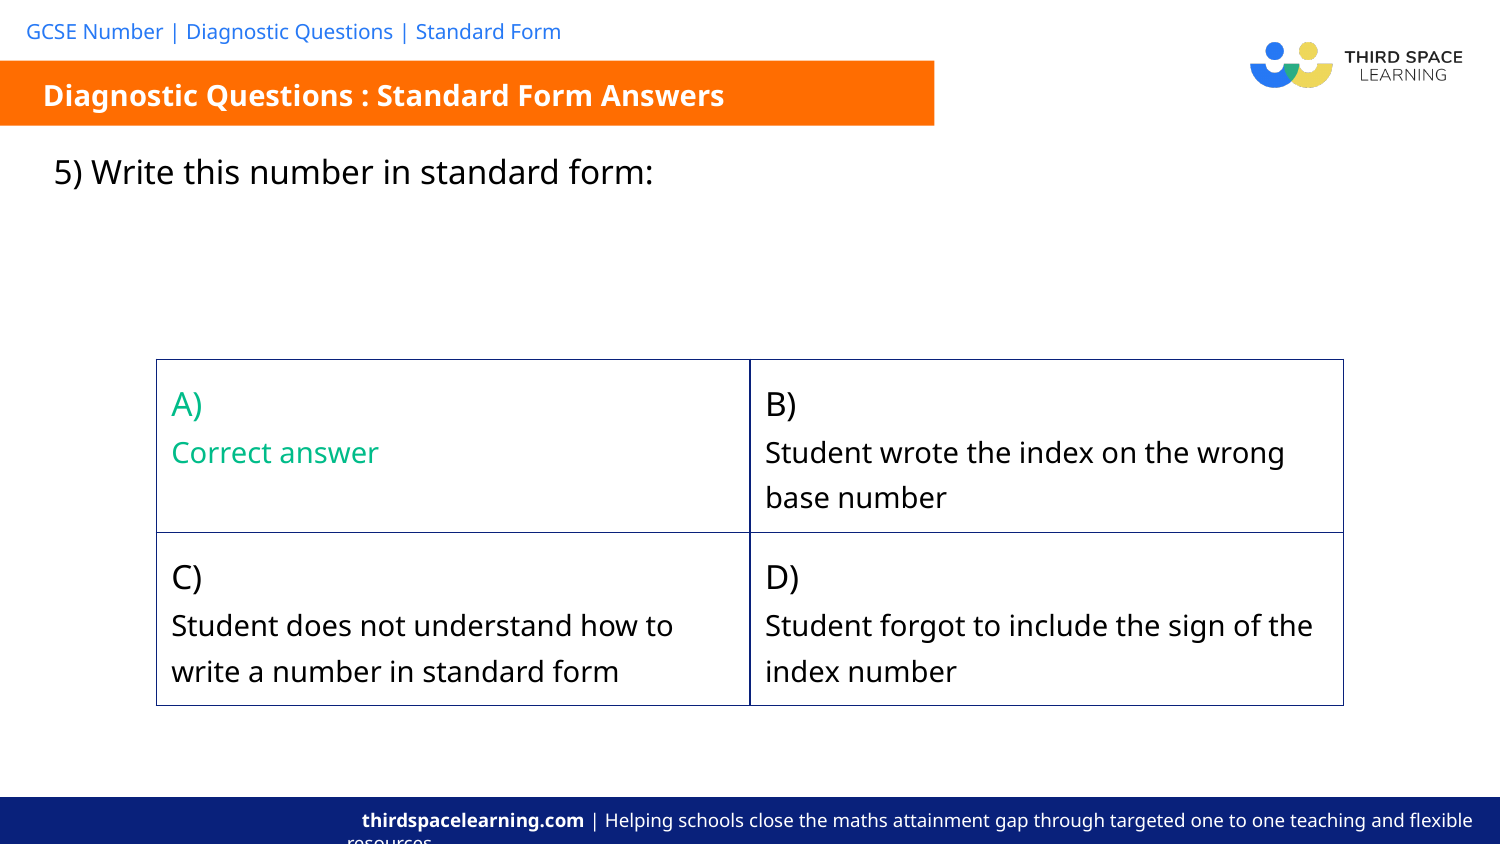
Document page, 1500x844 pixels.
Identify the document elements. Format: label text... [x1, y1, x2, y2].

text_box Diagnostic Questions : Standard Form Answers [27, 61, 778, 127]
picture [1250, 33, 1465, 99]
